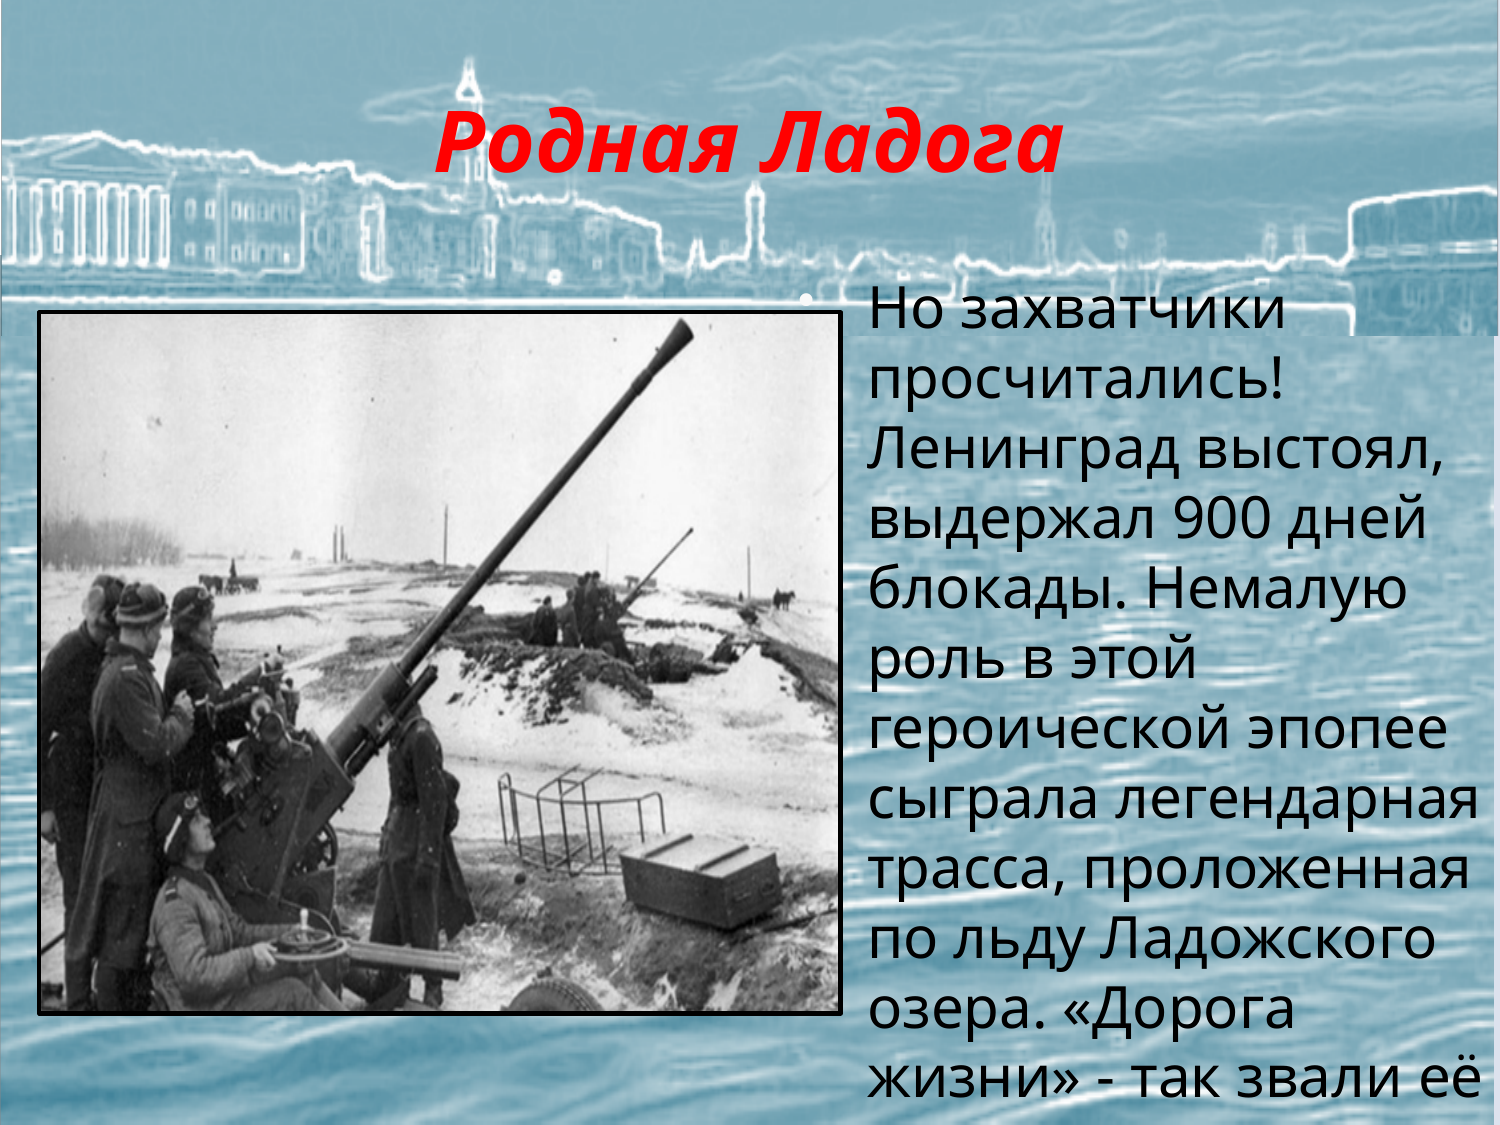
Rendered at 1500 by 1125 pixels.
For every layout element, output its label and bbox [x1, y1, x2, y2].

list [41, 314, 839, 1012]
picture [0, 0, 1500, 1125]
